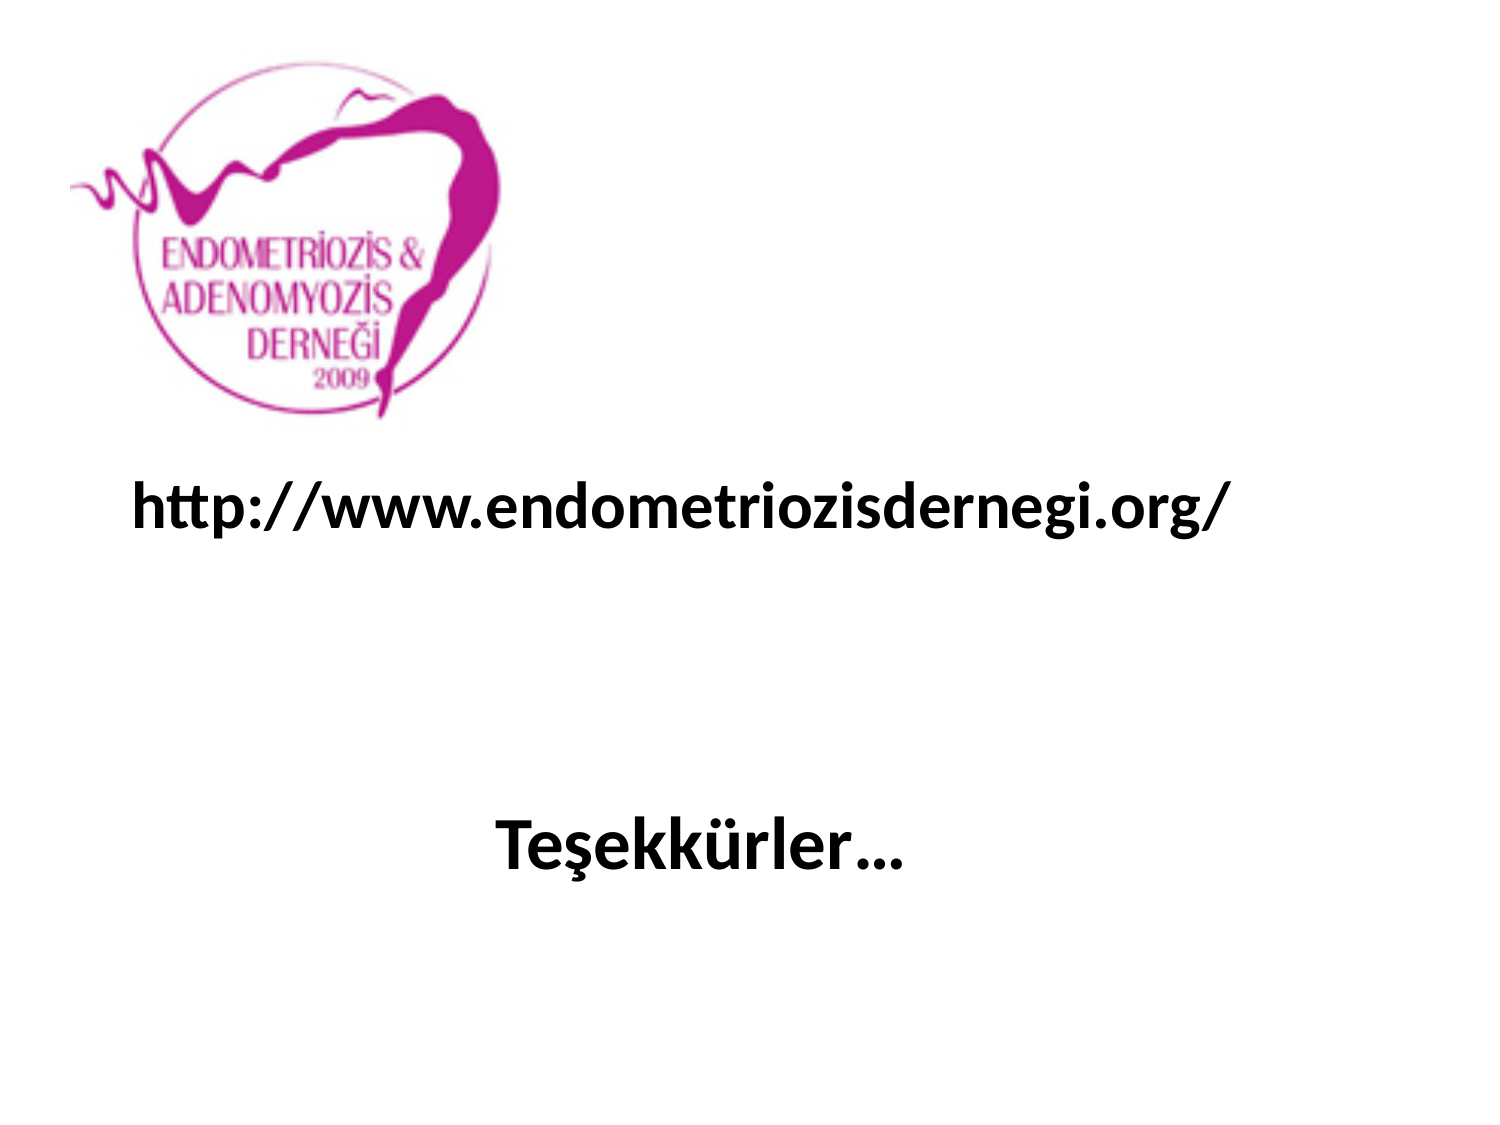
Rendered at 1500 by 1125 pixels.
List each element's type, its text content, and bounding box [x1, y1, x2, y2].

picture [70, 46, 527, 433]
text_box http://www.endometriozisdernegi.org/ [116, 454, 1357, 550]
text_box Teşekkürler… [480, 786, 922, 892]
